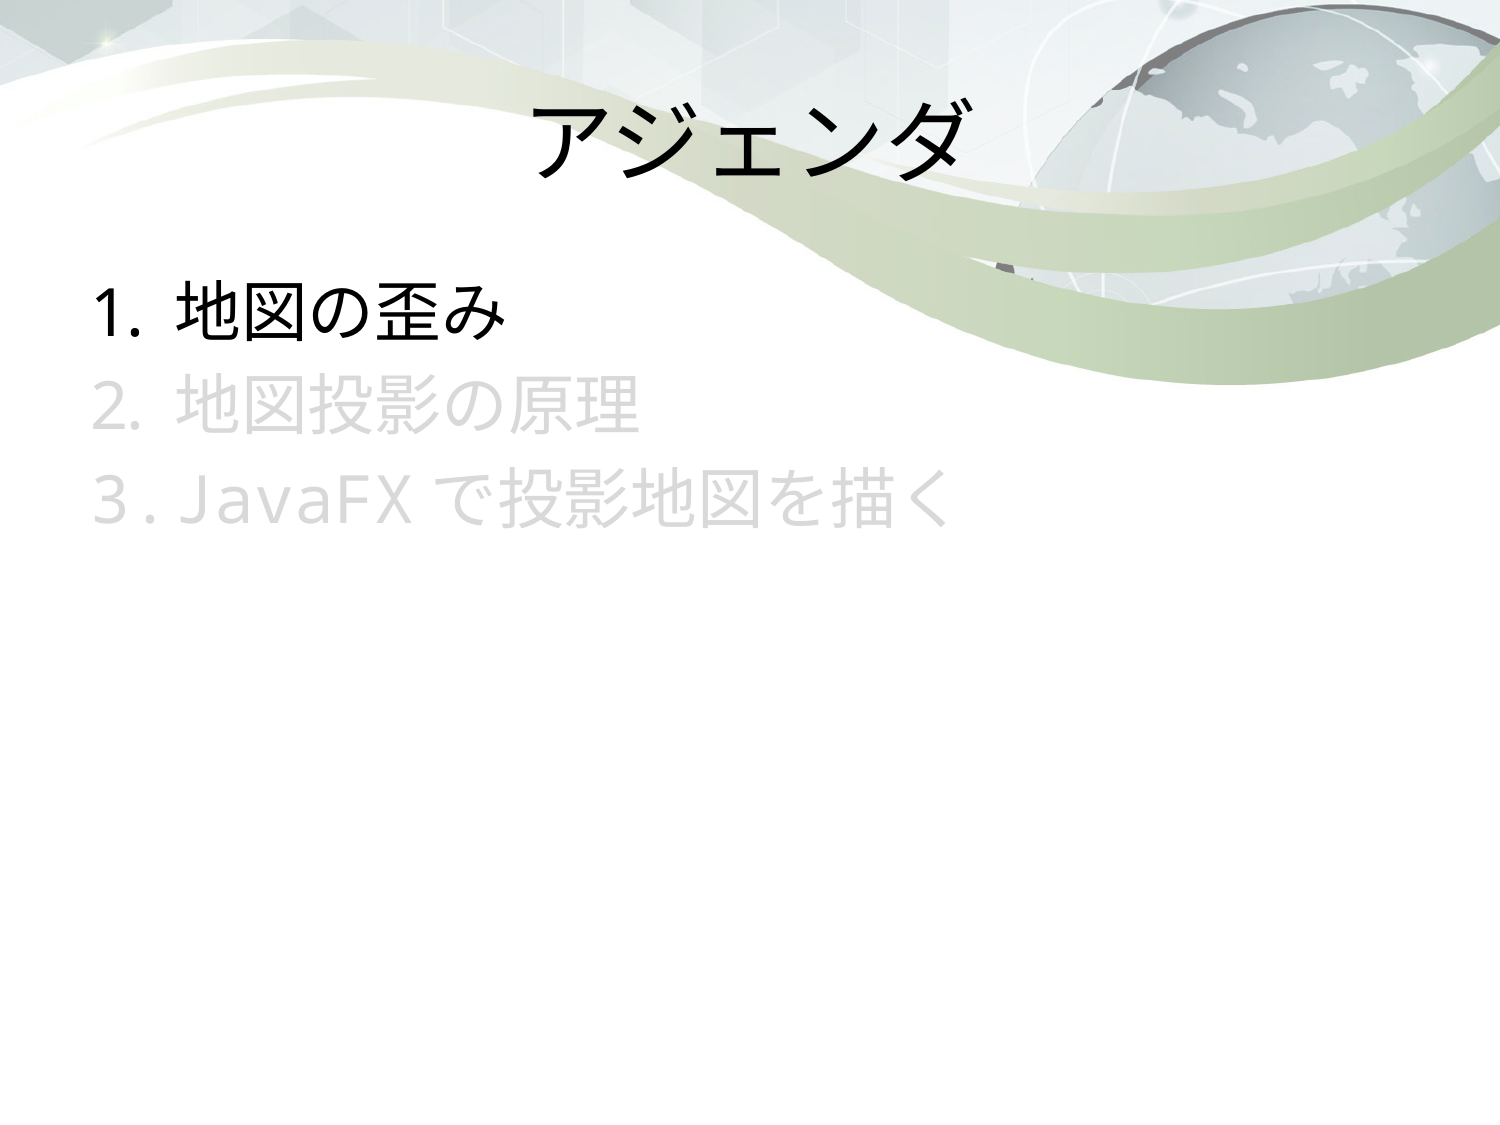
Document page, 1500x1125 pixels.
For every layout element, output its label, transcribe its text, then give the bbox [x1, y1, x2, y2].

title アジェンダ [75, 45, 1425, 233]
list 地図の歪み 地図投影の原理 JavaFXで投影地図を描く [75, 262, 1425, 1005]
